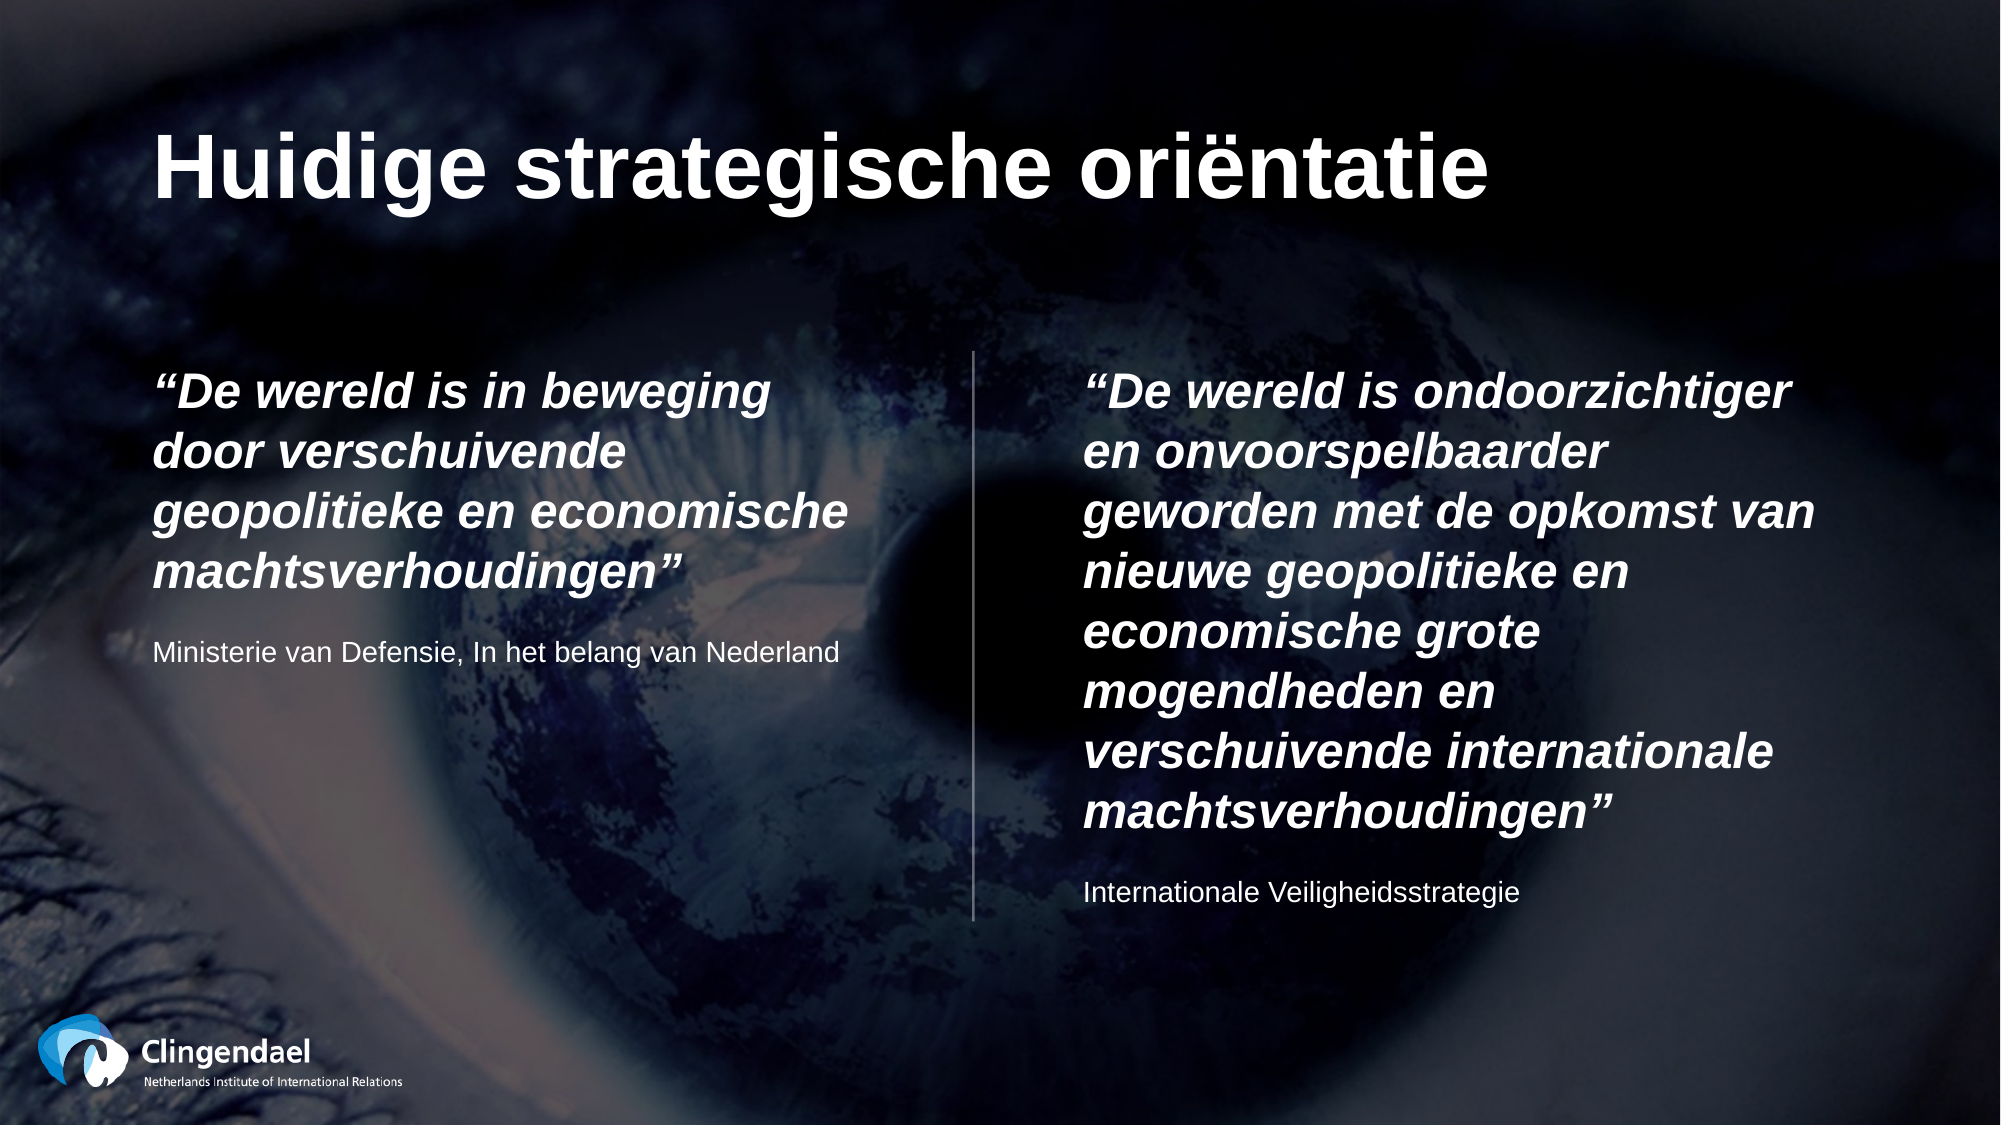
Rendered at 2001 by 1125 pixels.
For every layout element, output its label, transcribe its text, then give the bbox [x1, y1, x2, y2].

picture [0, 0, 2001, 1125]
text_box “De wereld is in beweging door verschuivende geopolitieke en economische machtsverhoudingen” Ministerie van Defensie, In het belang van Nederland [137, 350, 883, 676]
text_box “De wereld is ondoorzichtiger en onvoorspelbaarder geworden met de opkomst van nieuwe geopolitieke en economische grote mogendheden en verschuivende internationale machtsverhoudingen” Internationale Veiligheidsstrategie [1068, 350, 1843, 916]
title Huidige strategische oriëntatie [137, 59, 1863, 278]
